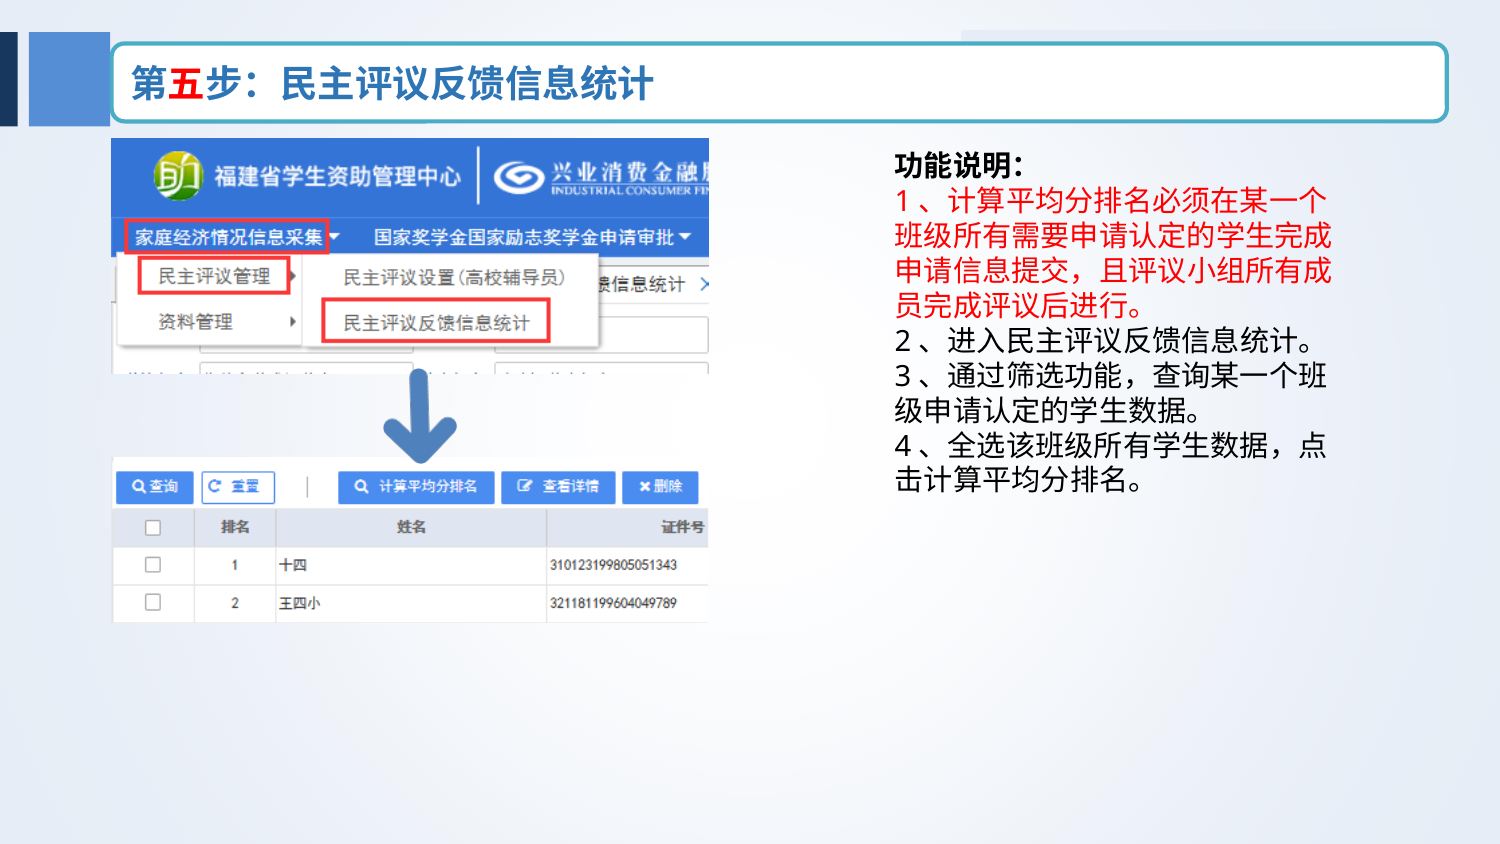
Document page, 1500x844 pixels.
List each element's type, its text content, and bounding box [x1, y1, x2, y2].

text_box [72, 233, 378, 385]
text_box [961, 30, 1449, 51]
picture [0, 0, 1500, 844]
text_box 功能说明： 1、计算平均分排名必须在某一个班级所有需要申请认定的学生完成申请信息提交，且评议小组所有成员完成评议后进行。 2、进入民主评议反馈信息统计。 3、通过筛选功能，查询某一个班级申请认定的学生数据。 4、全选该班级所有学生数据，点击计算平均分排名。 [879, 139, 1352, 539]
text_box 第五步：民主评议反馈信息统计 [109, 41, 1449, 124]
